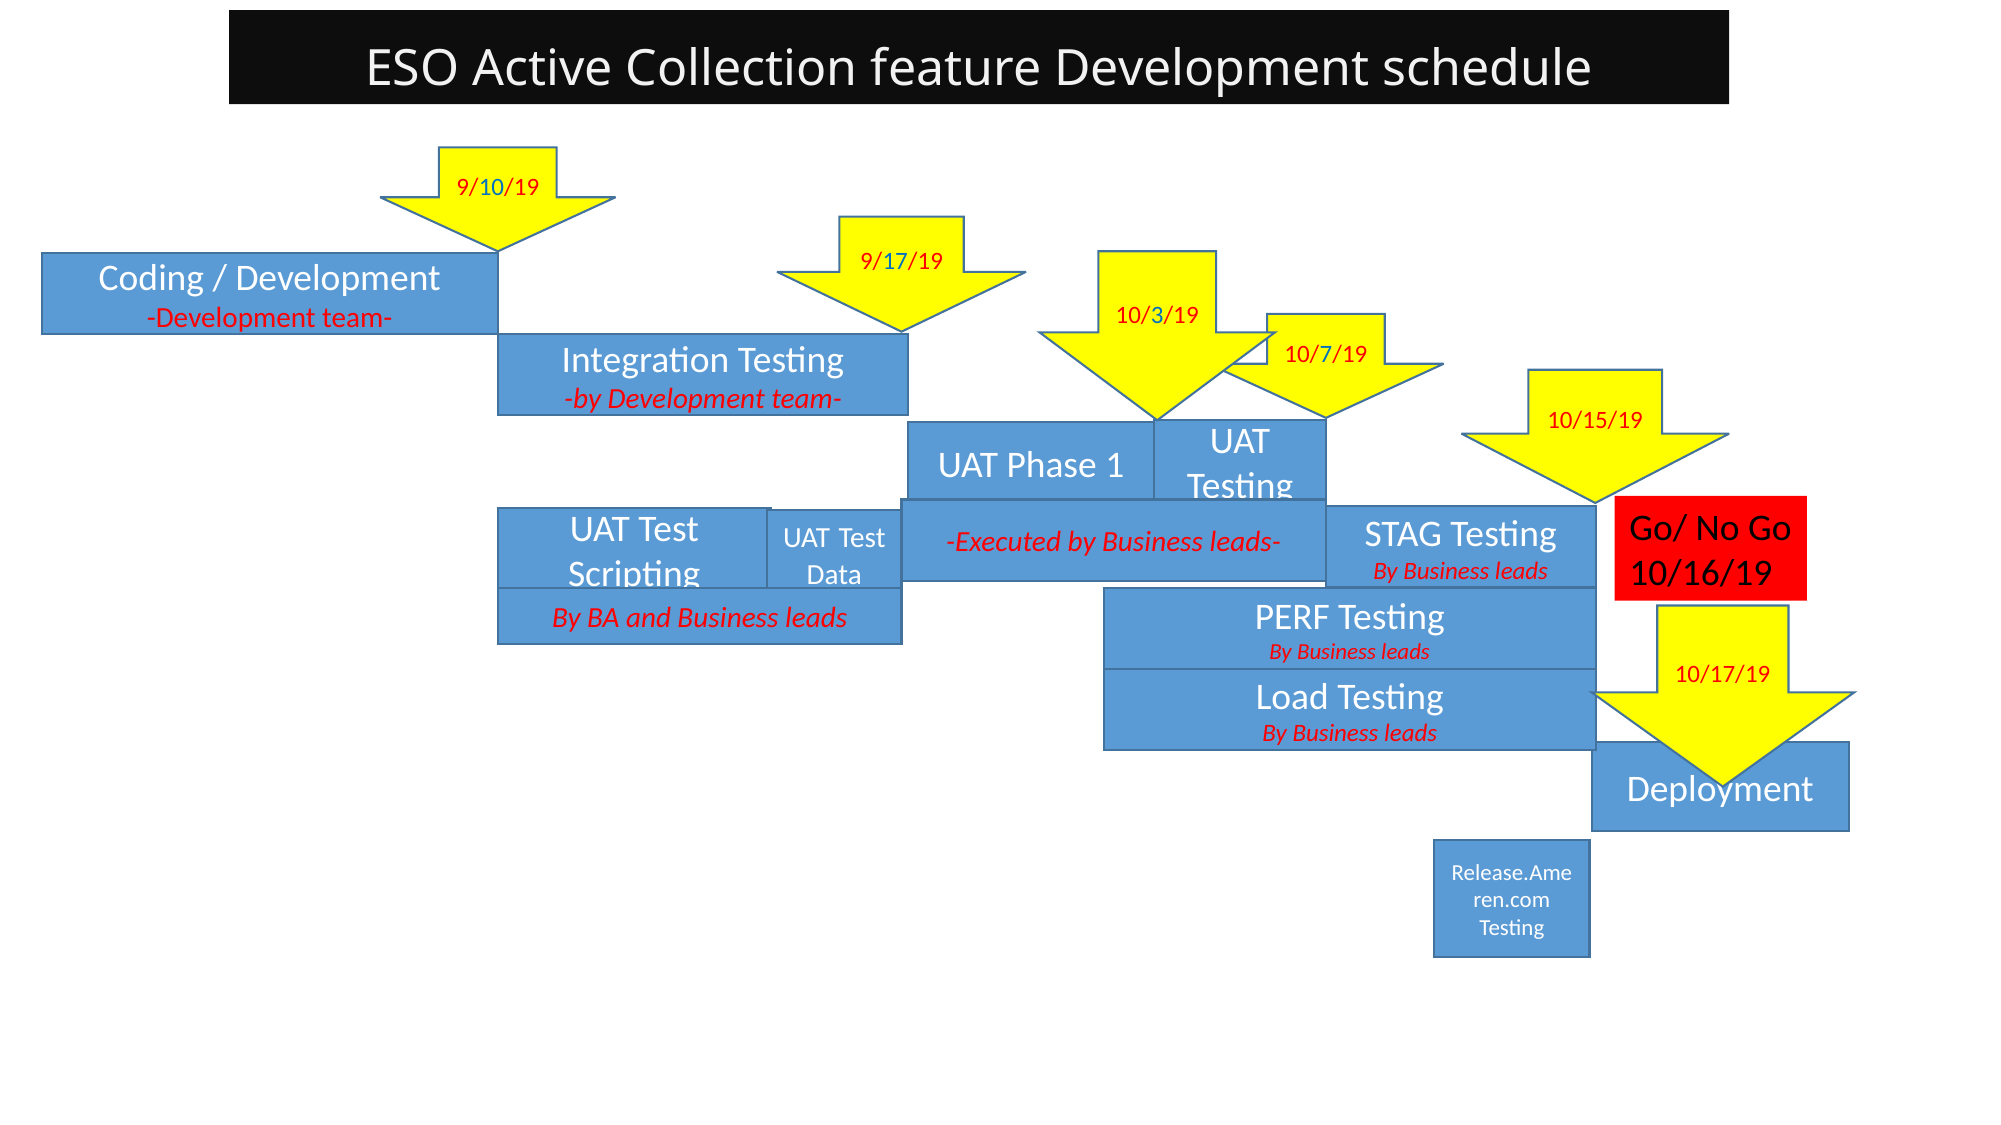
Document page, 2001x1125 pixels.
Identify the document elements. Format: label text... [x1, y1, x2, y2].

text_box Load Testing By Business leads [1103, 668, 1597, 751]
text_box Deployment [1591, 741, 1850, 832]
text_box 10/15/19 [1460, 368, 1730, 505]
text_box 10/17/19 [1588, 604, 1858, 788]
text_box UAT Phase 1 [907, 421, 1153, 498]
text_box Release.Ameren.com Testing [1433, 839, 1591, 958]
text_box 9/17/19 [776, 215, 1027, 333]
text_box -Executed by Business leads- [900, 498, 1327, 582]
text_box UAT Testing [1153, 419, 1327, 498]
text_box STAG Testing By Business leads [1325, 505, 1597, 587]
text_box 9/10/19 [379, 146, 616, 253]
text_box 10/3/19 [1036, 250, 1279, 422]
text_box 10/7/19 [1224, 312, 1445, 419]
text_box PERF Testing By Business leads [1103, 587, 1597, 668]
text_box By BA and Business leads [497, 587, 903, 645]
text_box UAT Test Data [766, 509, 903, 587]
title ESO Active Collection feature Development schedule [229, 10, 1730, 105]
text_box UAT Test Scripting [497, 507, 772, 587]
text_box Integration Testing -by Development team- [497, 333, 909, 416]
text_box Go/ No Go 10/16/19 [1614, 495, 1807, 601]
text_box Coding / Development -Development team- [41, 252, 499, 335]
